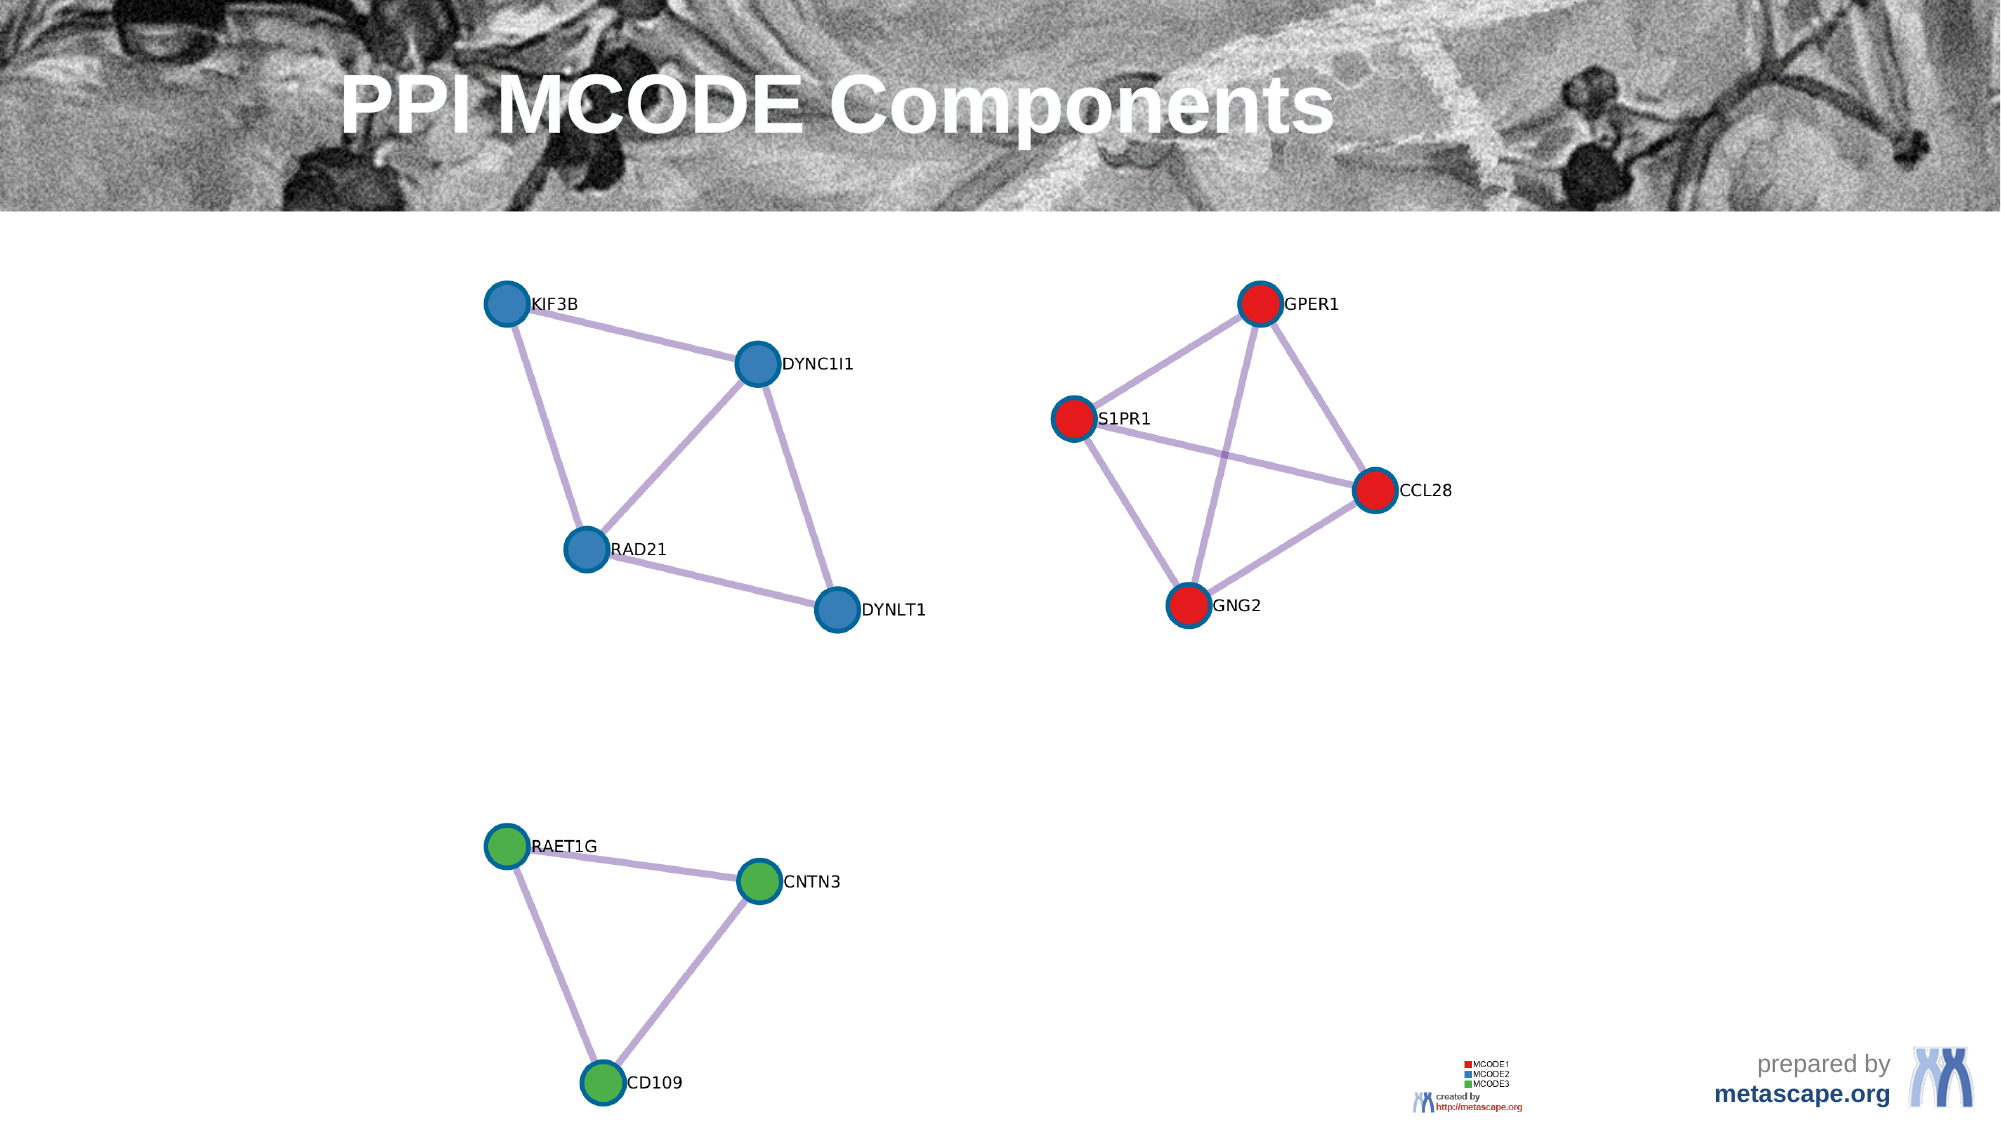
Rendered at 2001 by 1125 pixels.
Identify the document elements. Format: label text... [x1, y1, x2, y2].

title PPI MCODE Components [323, 11, 1501, 187]
picture [0, 0, 2001, 1125]
